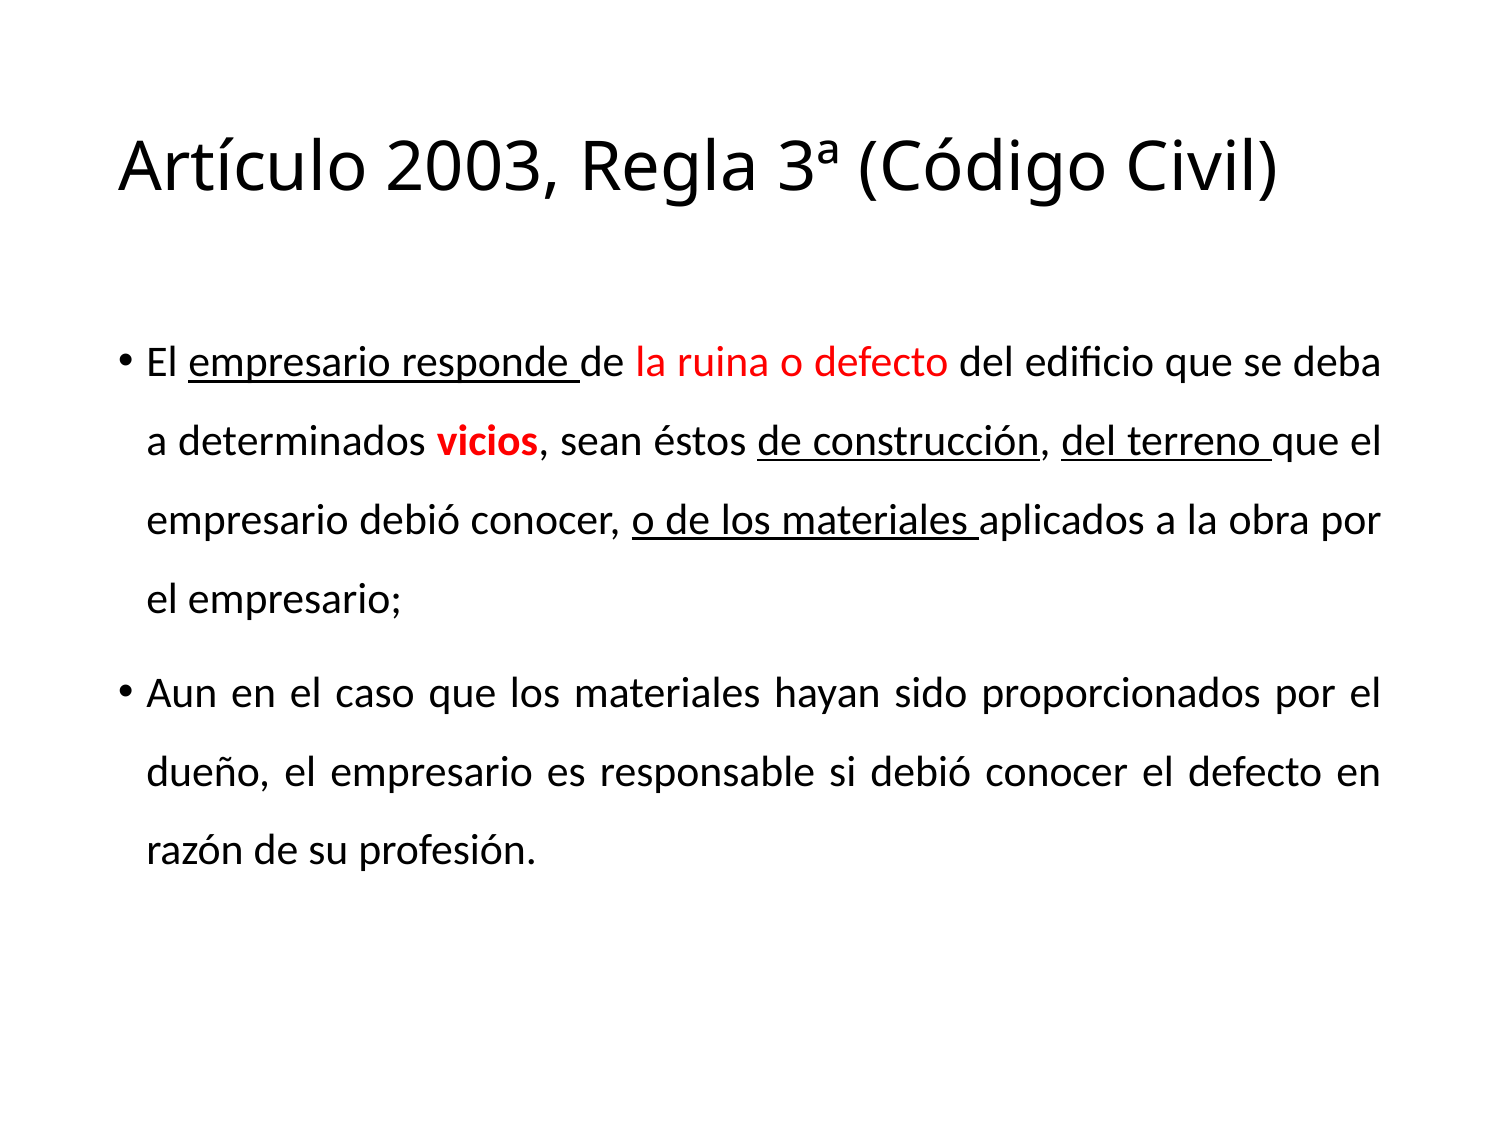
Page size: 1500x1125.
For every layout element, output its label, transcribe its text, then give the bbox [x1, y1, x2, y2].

title Artículo 2003, Regla 3ª (Código Civil) [103, 59, 1397, 278]
list El empresario responde de la ruina o defecto del edificio que se deba a determinados vicios, sean éstos de construcción, del terreno que el empresario debió conocer, o de los materiales aplicados a la obra por el empresario; Aun en el caso que los materiales hayan sido proporcionados por el dueño, el empresario es responsable si debió conocer el defecto en razón de su profesión. [103, 299, 1397, 1014]
